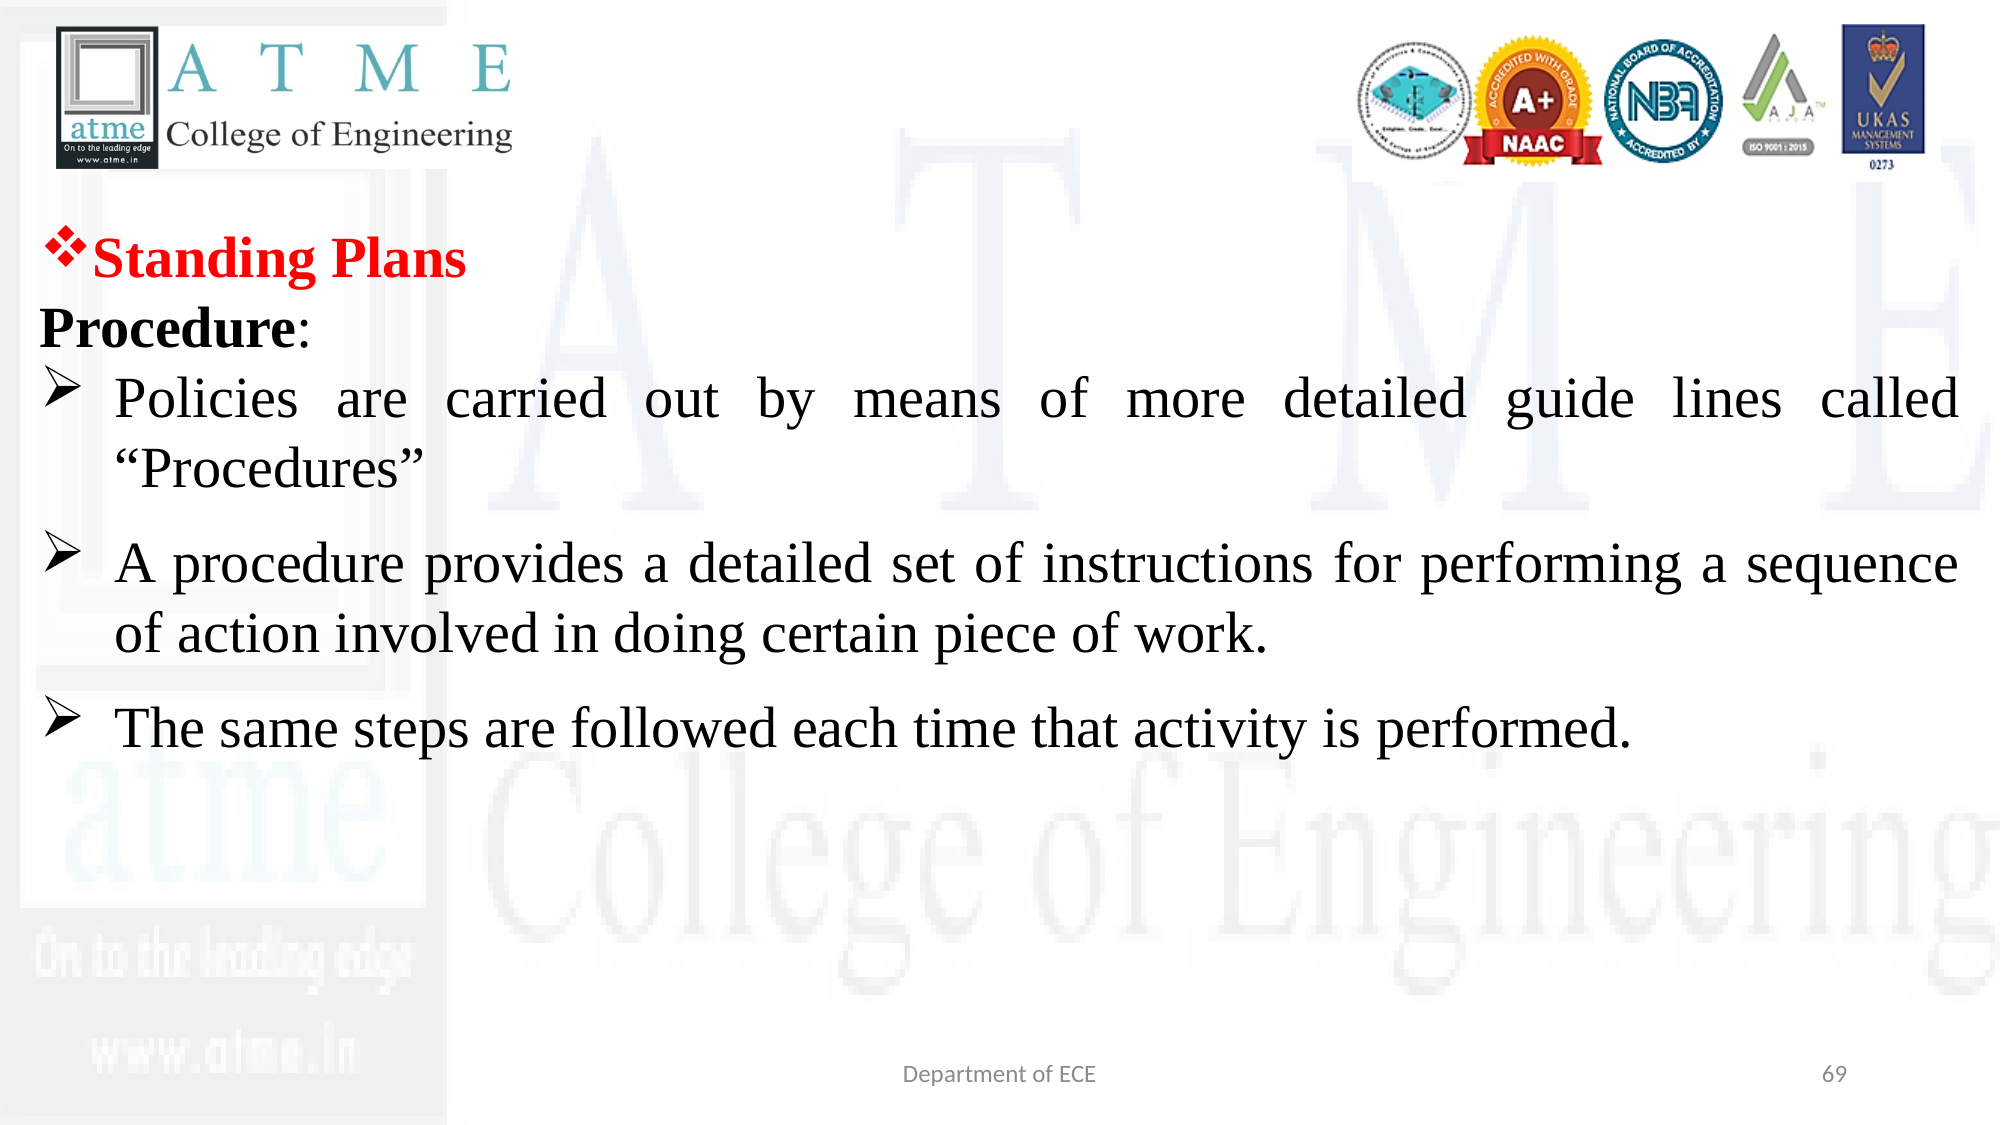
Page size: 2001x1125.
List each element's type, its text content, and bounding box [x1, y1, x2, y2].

text_box Standing Plans Procedure: Policies are carried out by means of more detailed guide lines called “Procedures” A procedure provides a detailed set of instructions for performing a sequence of action involved in doing certain piece of work. The same steps are followed each time that activity is performed. [24, 176, 1976, 767]
slide_number 69 [1412, 1042, 1863, 1103]
footer Department of ECE [662, 1042, 1338, 1103]
picture [56, 26, 512, 169]
picture [1352, 24, 1941, 176]
